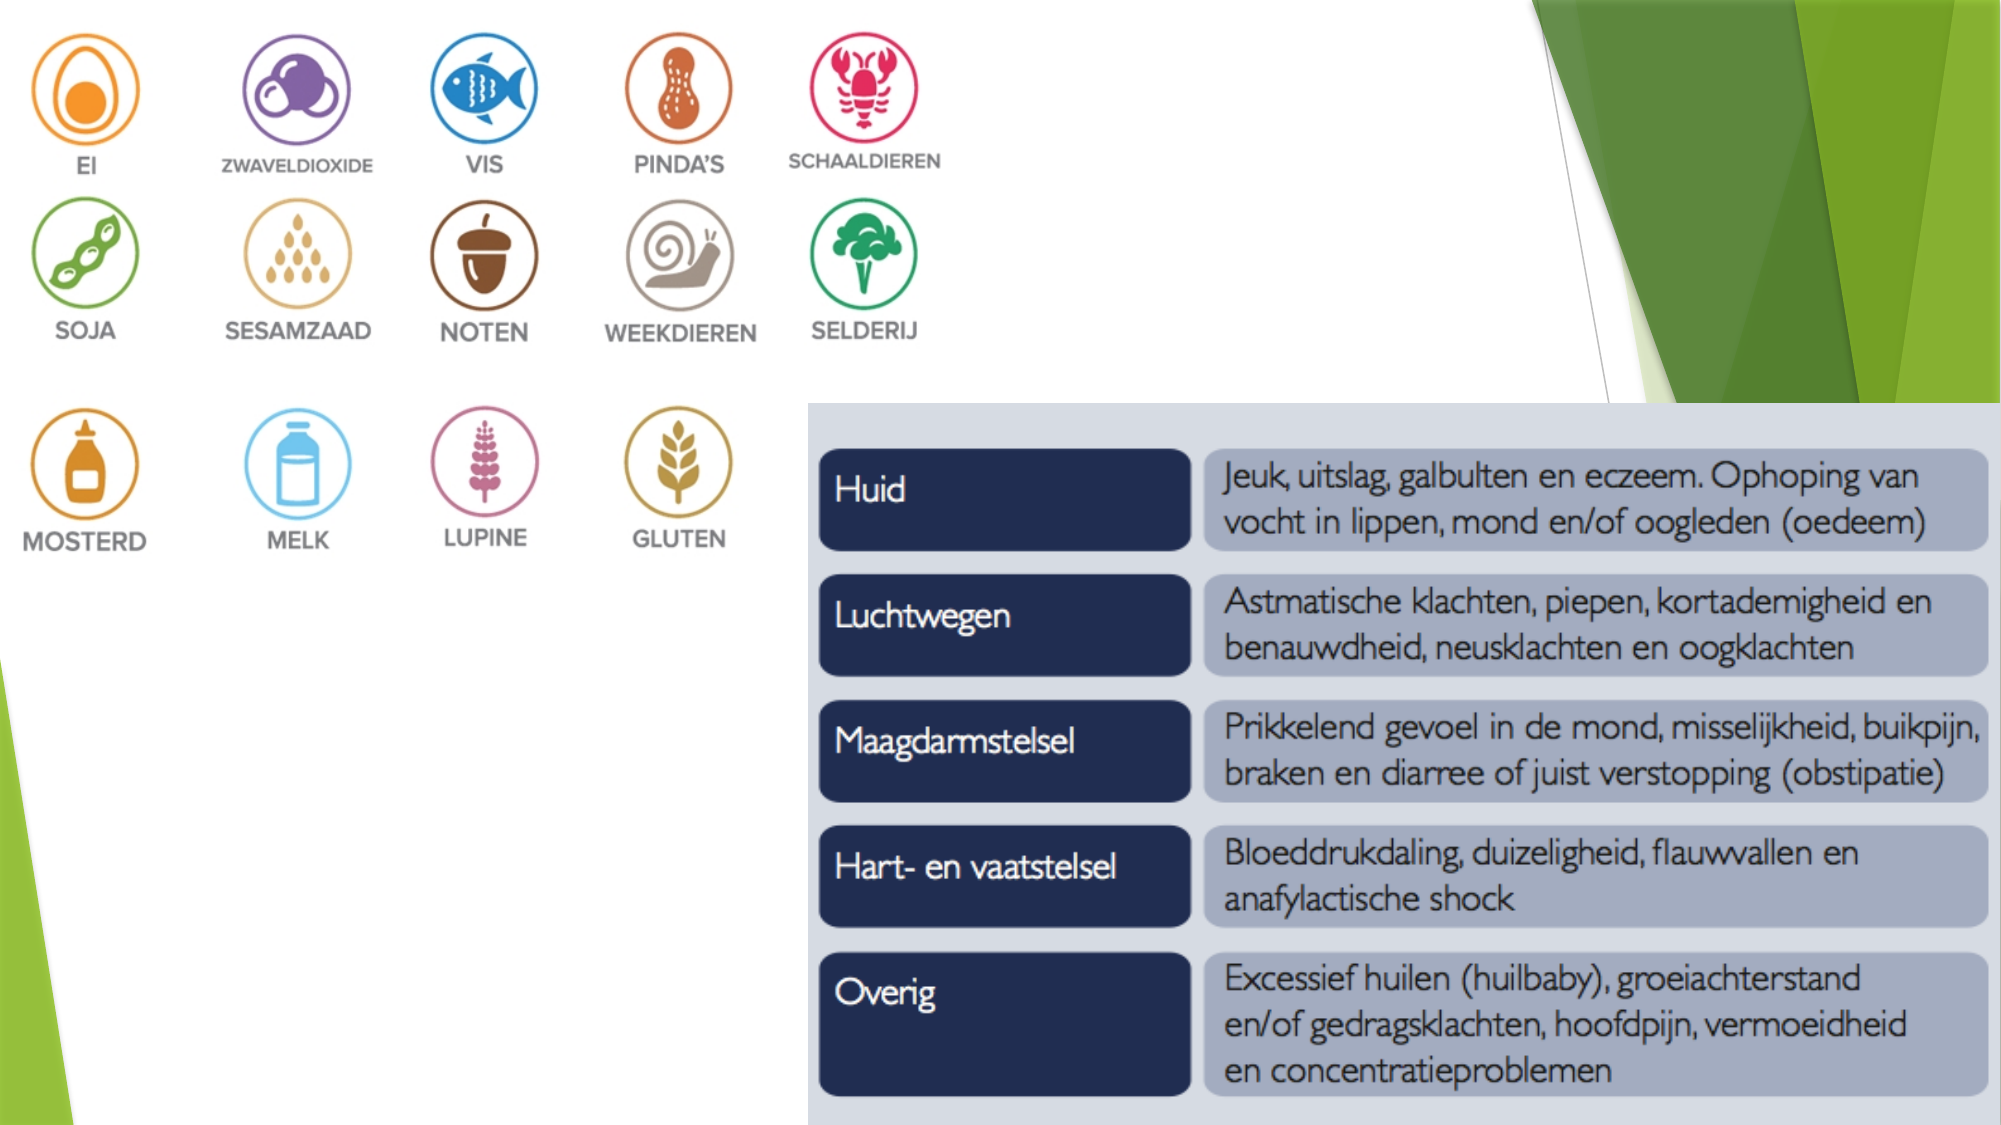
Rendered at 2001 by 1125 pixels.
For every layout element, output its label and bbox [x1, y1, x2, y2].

picture [807, 402, 2000, 1125]
list [0, 12, 967, 581]
